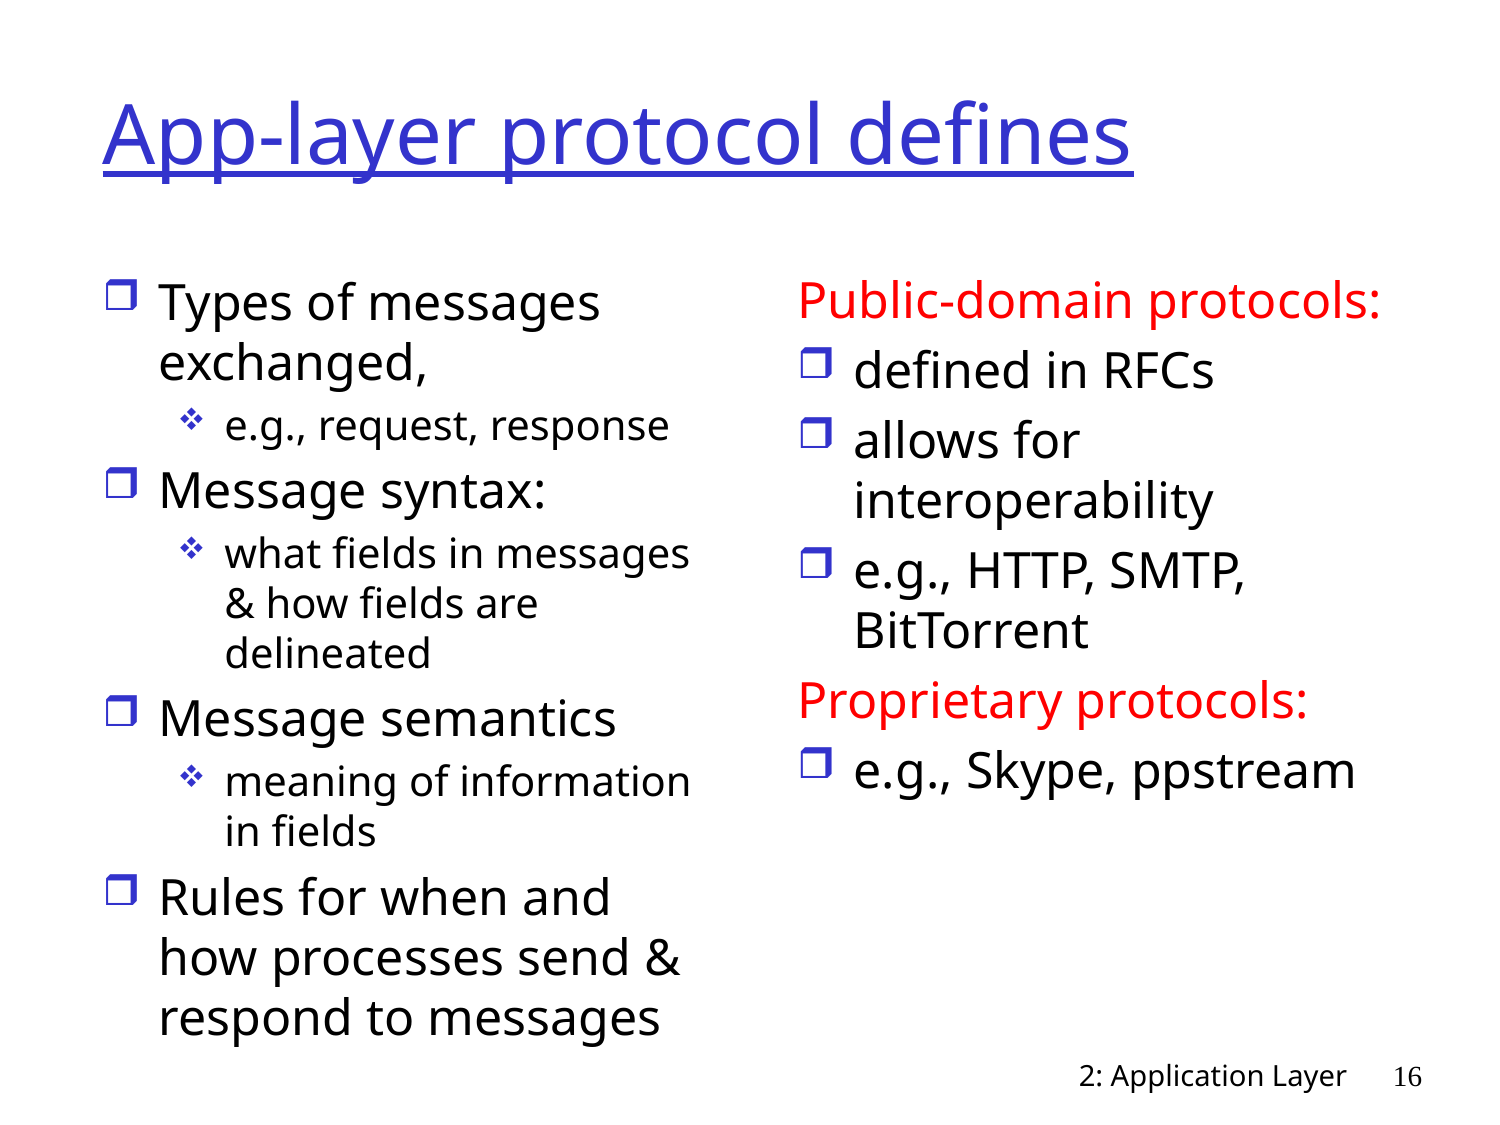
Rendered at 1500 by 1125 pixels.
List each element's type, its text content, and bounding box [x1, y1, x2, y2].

list Public-domain protocols: defined in RFCs allows for interoperability e.g., HTTP, SMTP, BitTorrent Proprietary protocols: e.g., Skype, ppstream [782, 260, 1408, 1024]
list Types of messages exchanged, e.g., request, response Message syntax: what fields in messages & how fields are delineated Message semantics meaning of information in fields Rules for when and how processes send & respond to messages [87, 262, 740, 1026]
footer 2: Application Layer [887, 1049, 1362, 1125]
slide_number 16 [1362, 1049, 1438, 1125]
title App-layer protocol defines [87, 37, 1363, 226]
